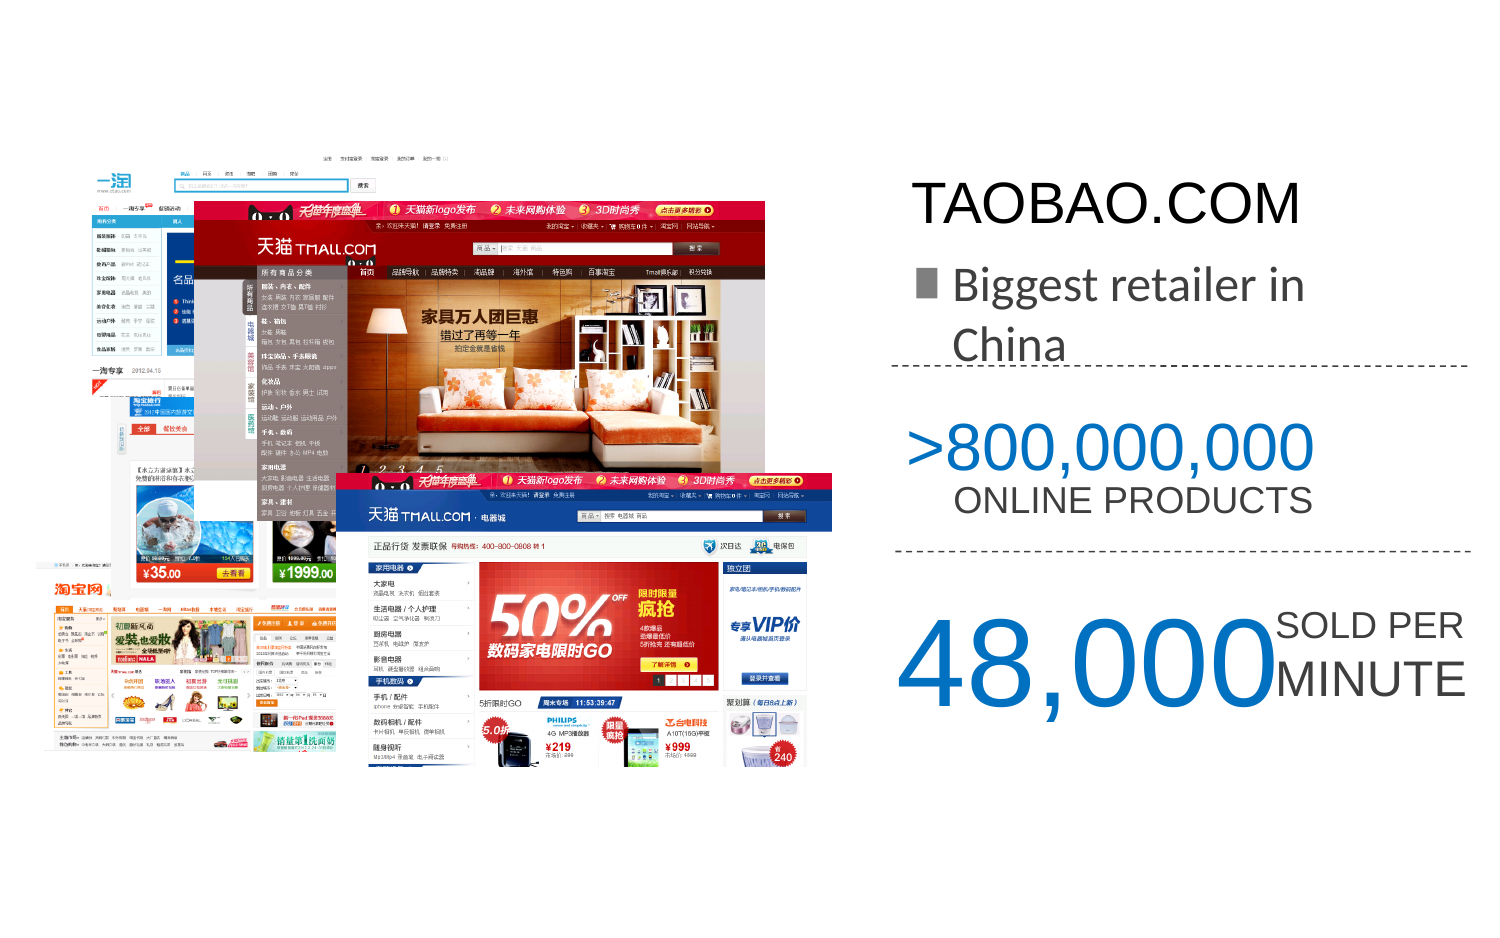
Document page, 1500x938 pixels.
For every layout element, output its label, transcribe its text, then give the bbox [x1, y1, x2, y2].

picture [36, 153, 832, 768]
text_box ONLINE PRODUCTS [938, 468, 1329, 529]
text_box [916, 267, 938, 299]
text_box SOLD PER MINUTE [1295, 593, 1500, 714]
text_box Biggest retailer in China [937, 244, 1369, 379]
text_box TAOBAO.COM [897, 158, 1328, 244]
text_box >800,000,000 [891, 396, 1377, 491]
text_box 48,000 [882, 573, 1295, 739]
